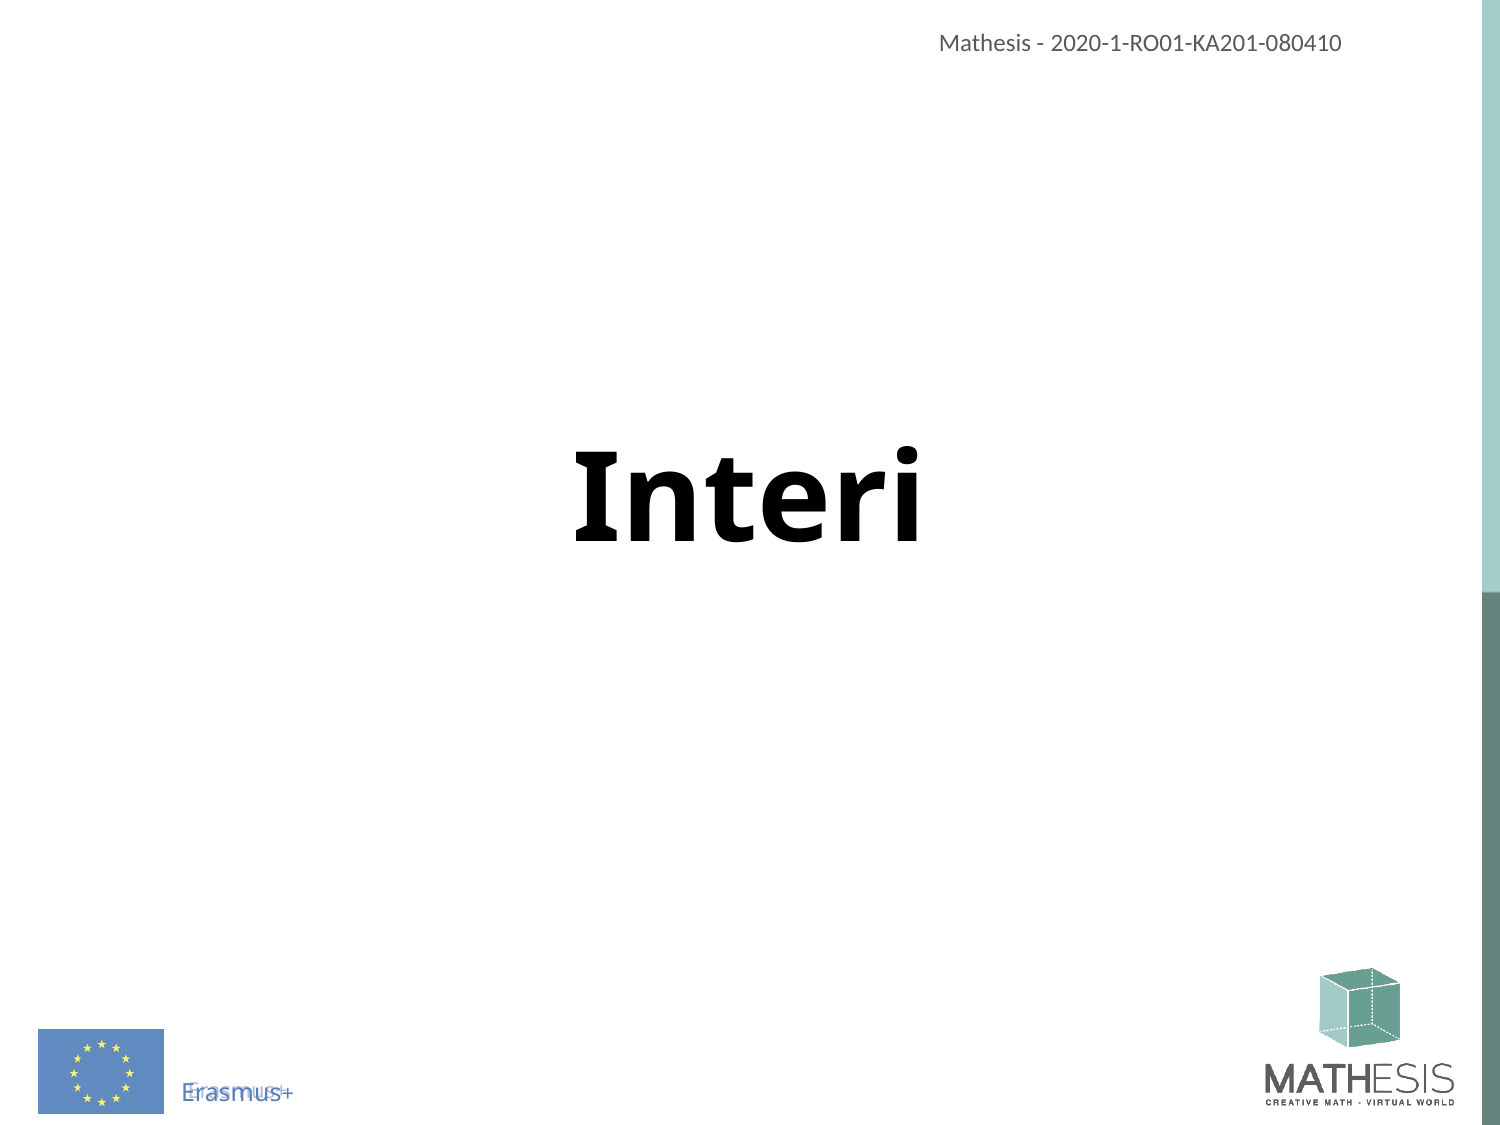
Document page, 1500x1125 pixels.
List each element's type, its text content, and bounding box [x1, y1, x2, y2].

title Interi [112, 184, 1388, 576]
